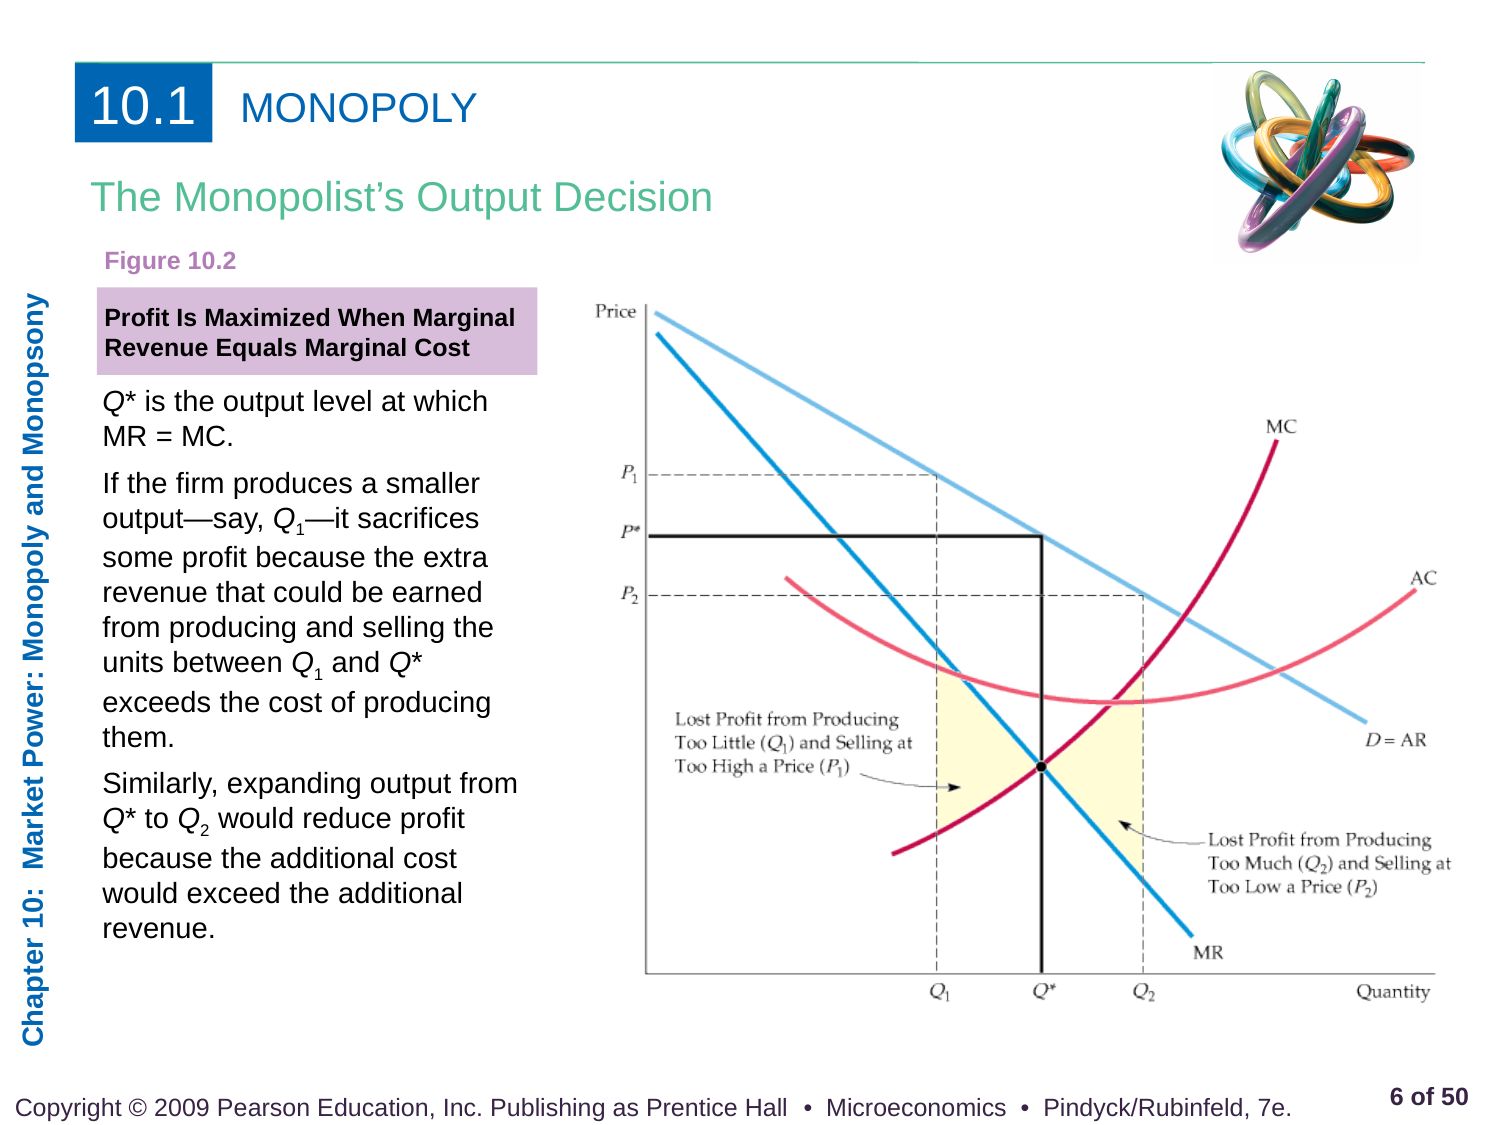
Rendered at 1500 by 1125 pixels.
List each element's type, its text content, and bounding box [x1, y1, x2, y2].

text_box Figure 10.2 [96, 234, 272, 285]
list The Monopolist’s Output Decision [75, 162, 1175, 247]
picture [1212, 63, 1422, 263]
picture [573, 274, 1485, 1026]
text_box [74, 62, 1213, 143]
text_box Profit Is Maximized When Marginal Revenue Equals Marginal Cost [96, 287, 538, 375]
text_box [1420, 62, 1426, 69]
text_box Q* is the output level at which MR = MC. If the firm produces a smaller output—say, Q1—it sacrifices some profit because the extra revenue that could be earned from producing and selling the units between Q1 and Q* exceeds the cost of producing them. Similarly, expanding output from Q* to Q2 would reduce profit because the additional cost would exceed the additional revenue. [87, 374, 538, 988]
